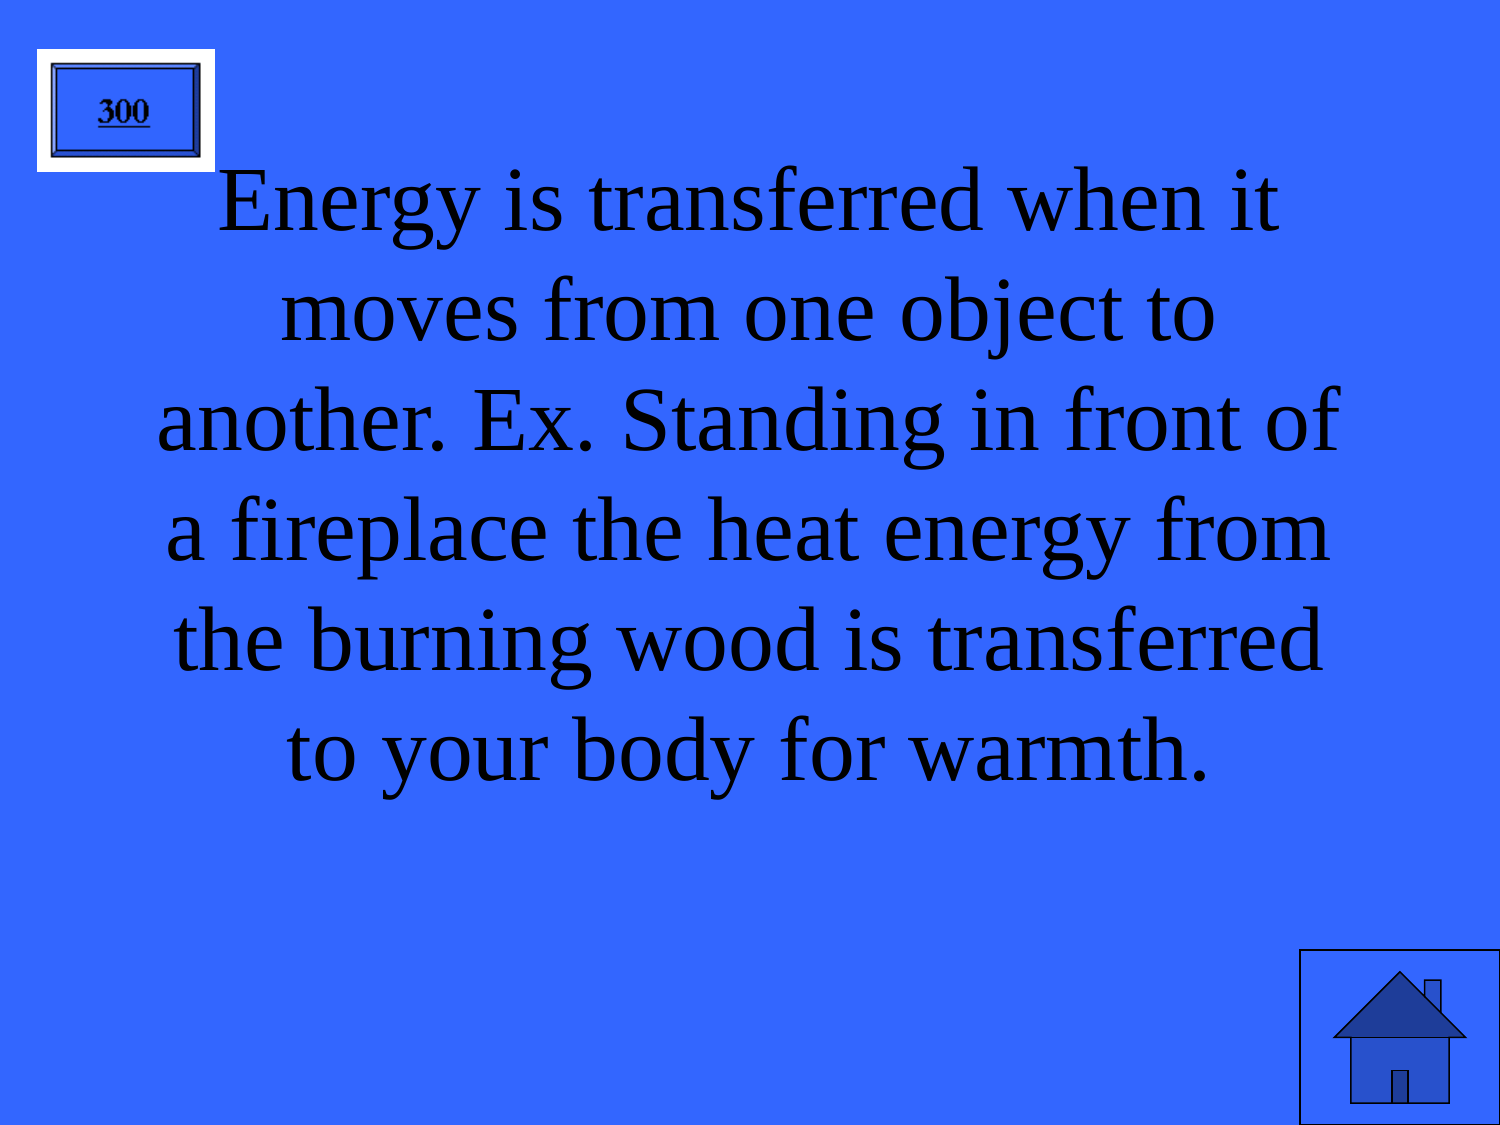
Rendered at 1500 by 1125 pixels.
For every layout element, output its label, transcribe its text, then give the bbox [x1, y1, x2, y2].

text_box [1299, 950, 1500, 1125]
picture [37, 49, 215, 173]
title Energy is transferred when it moves from one object to another. Ex. Standing in front of a fireplace the heat energy from the burning wood is transferred to your body for warmth. [112, 374, 1388, 563]
